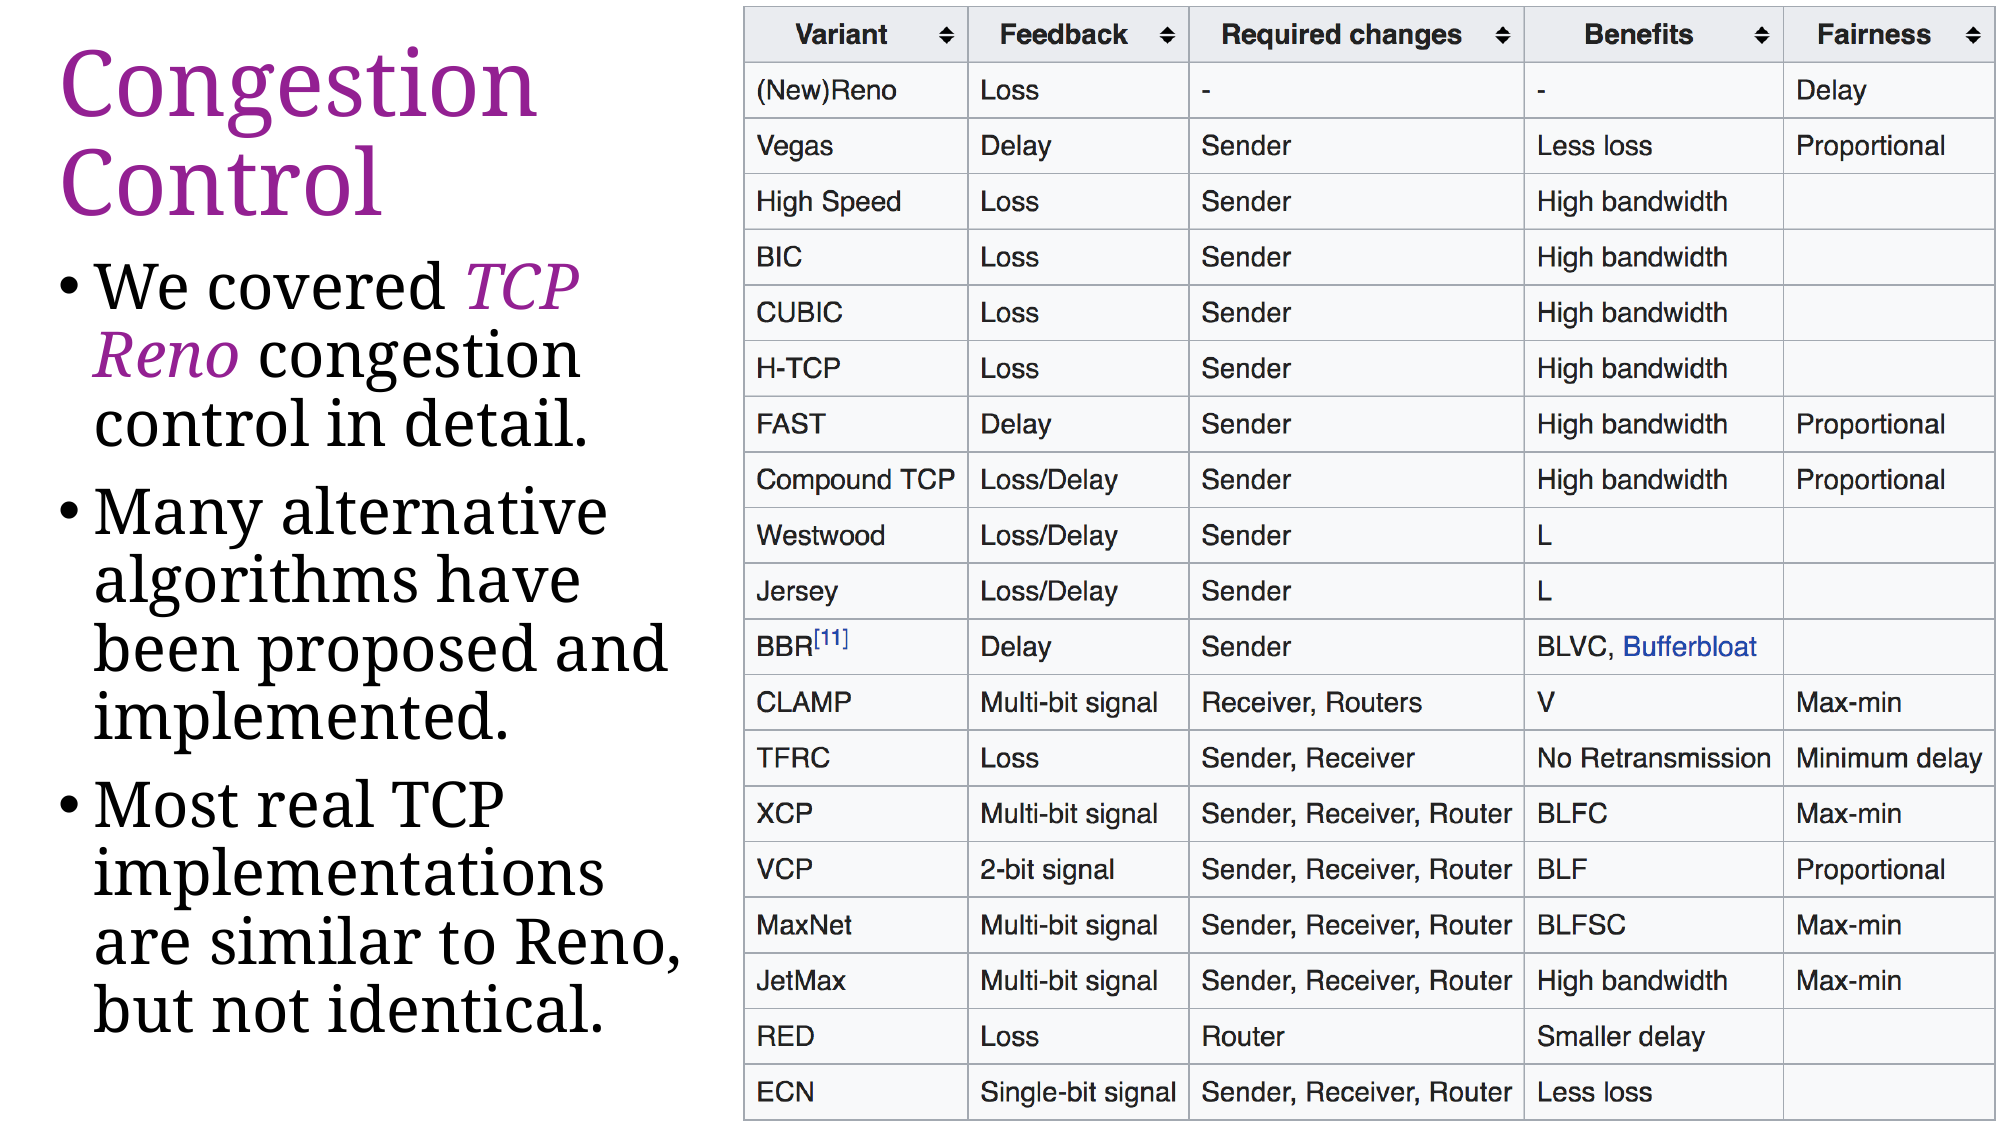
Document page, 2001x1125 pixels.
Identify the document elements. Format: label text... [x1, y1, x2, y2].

picture [738, 0, 2000, 1125]
list We covered TCP Reno congestion control in detail. Many alternative algorithms have been proposed and implemented. Most real TCP implementations are similar to Reno, but not identical. [43, 247, 703, 1093]
title Congestion Control [43, 25, 738, 248]
